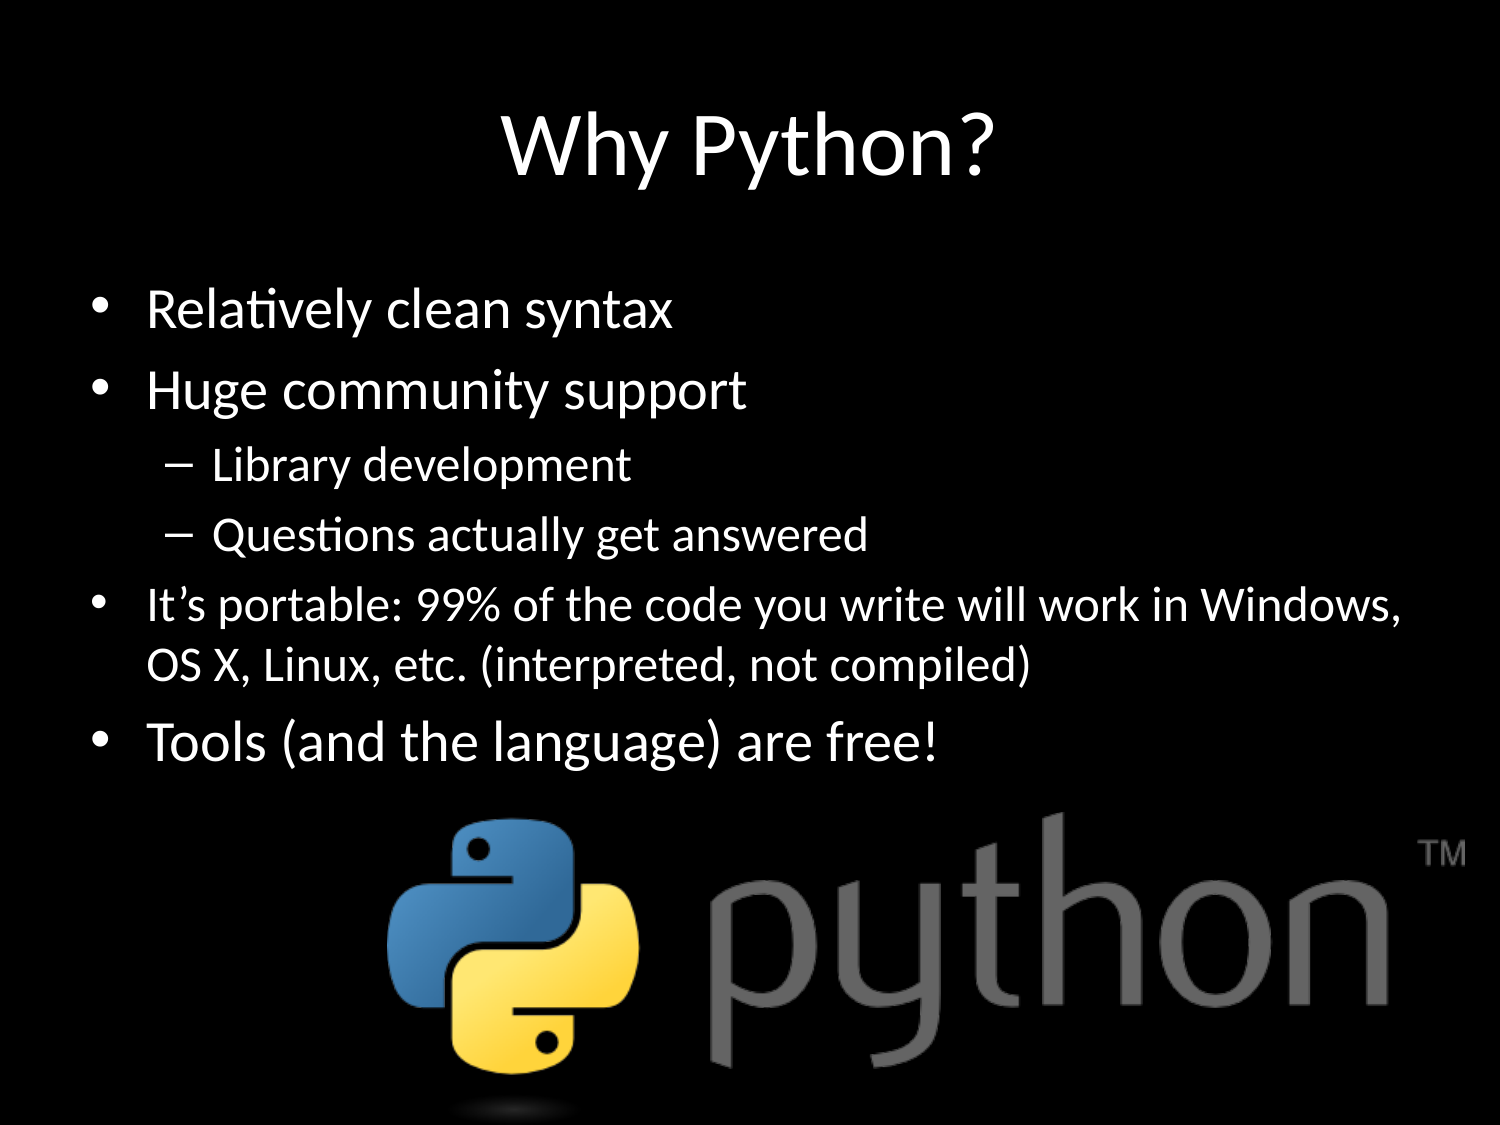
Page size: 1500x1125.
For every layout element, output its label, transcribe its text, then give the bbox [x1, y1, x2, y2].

picture [387, 812, 1465, 1125]
title Why Python? [75, 45, 1425, 233]
list Relatively clean syntax Huge community support Library development Questions actually get answered It’s portable: 99% of the code you write will work in Windows, OS X, Linux, etc. (interpreted, not compiled) Tools (and the language) are free! [75, 262, 1425, 1005]
